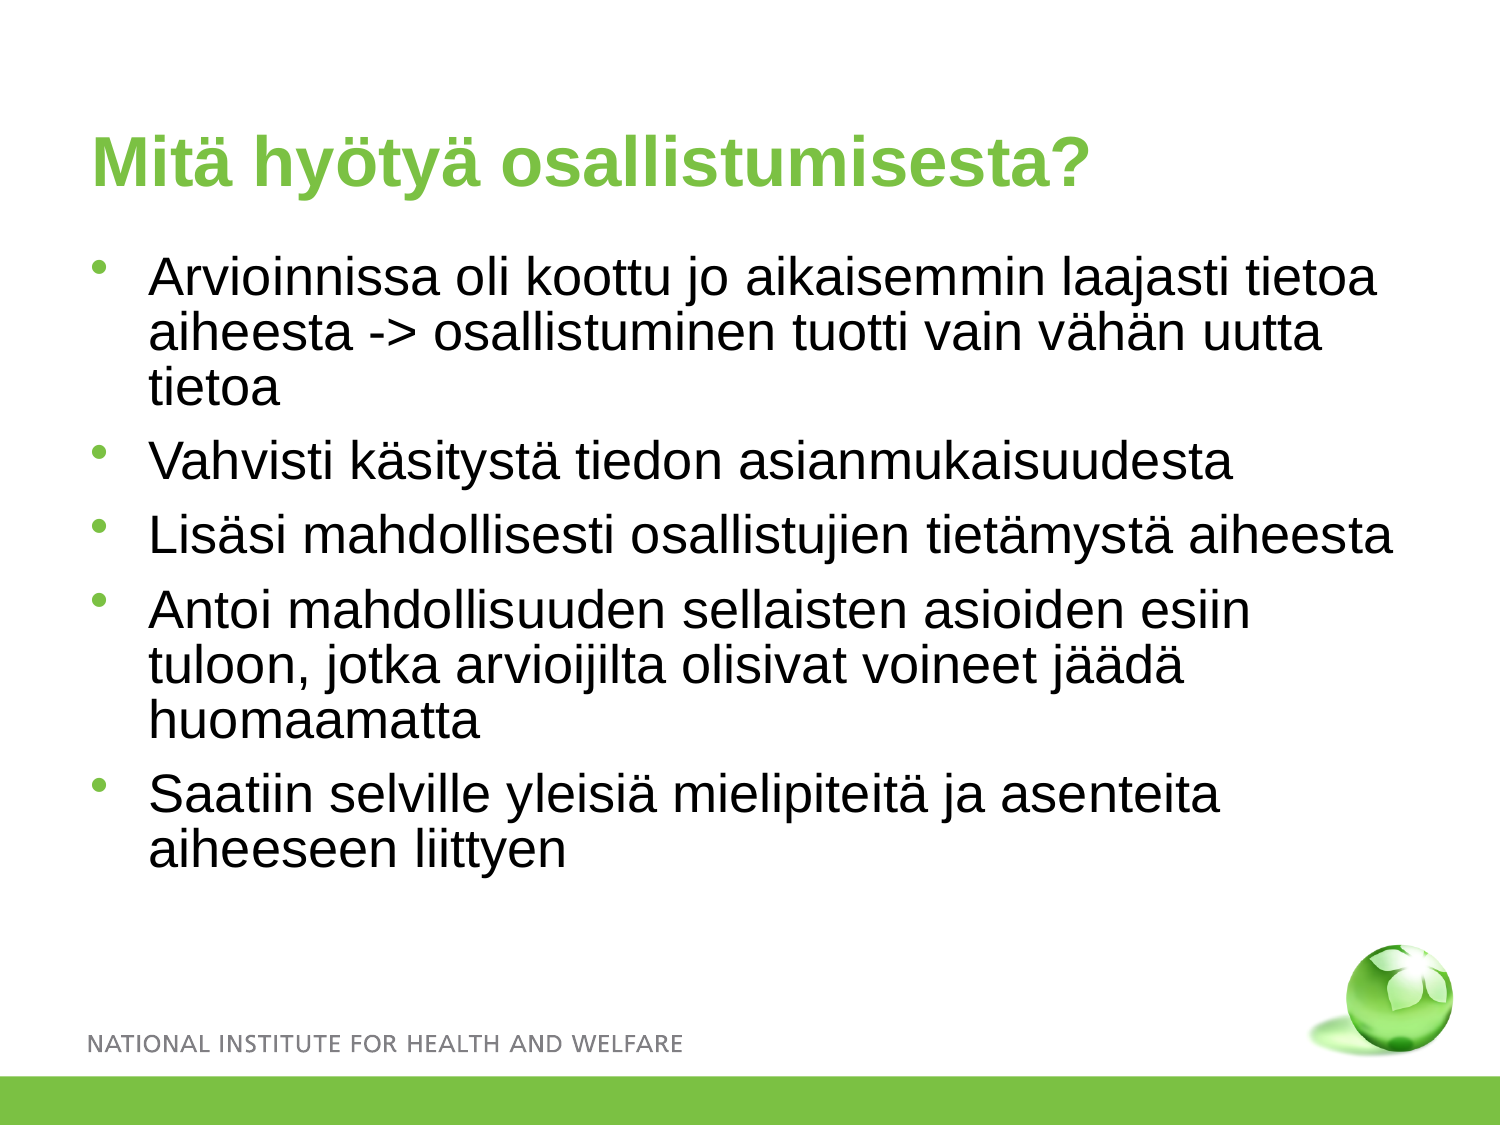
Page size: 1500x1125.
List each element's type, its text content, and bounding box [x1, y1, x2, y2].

title Mitä hyötyä osallistumisesta? [76, 42, 1424, 209]
picture [1294, 928, 1471, 1071]
list Arvioinnissa oli koottu jo aikaisemmin laajasti tietoa aiheesta -> osallistuminen tuotti vain vähän uutta tietoa Vahvisti käsitystä tiedon asianmukaisuudesta Lisäsi mahdollisesti osallistujien tietämystä aiheesta Antoi mahdollisuuden sellaisten asioiden esiin tuloon, jotka arvioijilta olisivat voineet jäädä huomaamatta Saatiin selville yleisiä mielipiteitä ja asenteita aiheeseen liittyen [74, 243, 1424, 965]
